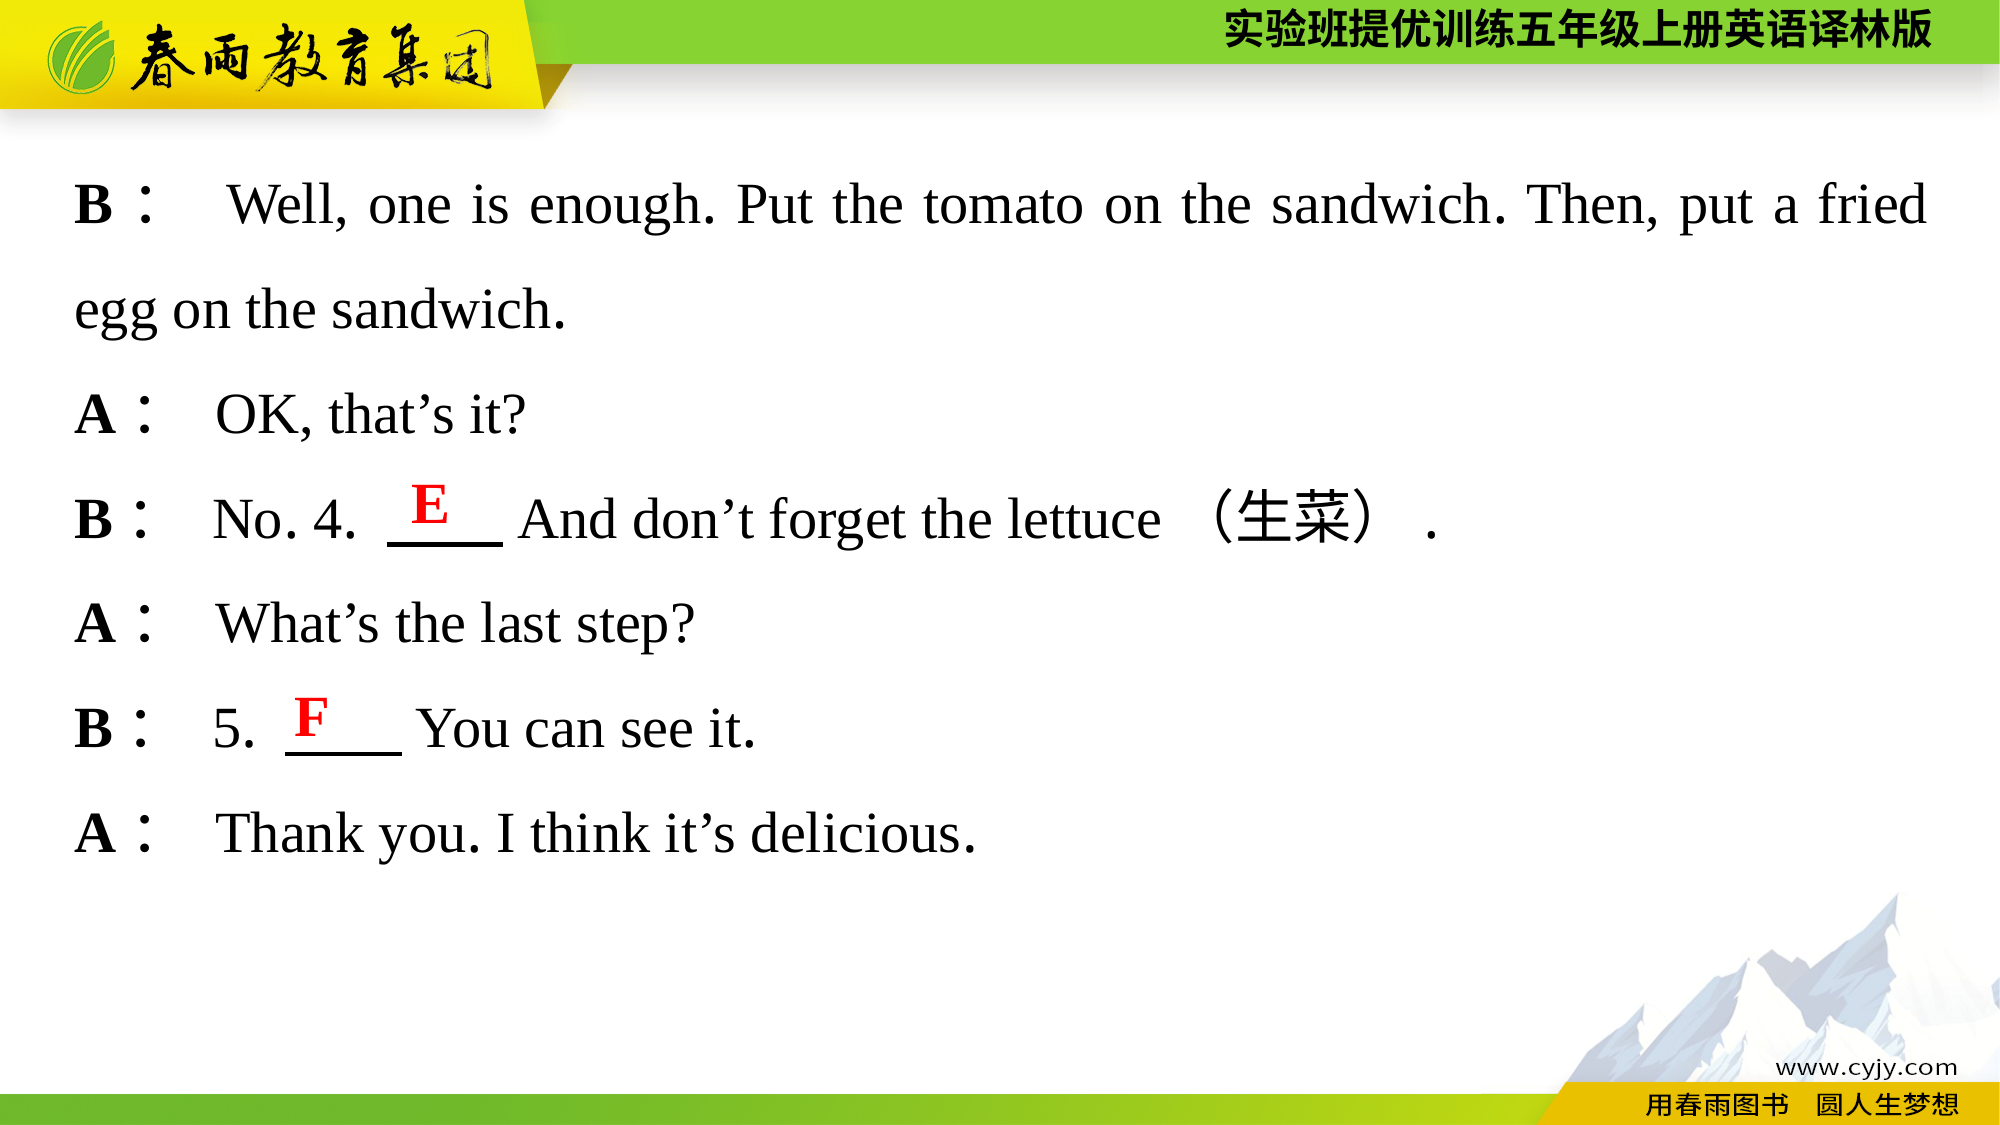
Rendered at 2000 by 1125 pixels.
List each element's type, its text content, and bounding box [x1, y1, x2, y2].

text_box F [279, 670, 346, 755]
list B： Well, one is enough. Put the tomato on the sandwich. Then, put a fried egg on the sandwich. A： OK, that’s it? B： No. 4. And don’t forget the lettuce（生菜）. A： What’s the last step? B： 5. You can see it. A： Thank you. I think it’s delicious. [59, 122, 1944, 880]
text_box E [396, 457, 465, 543]
picture [0, 0, 2000, 1125]
